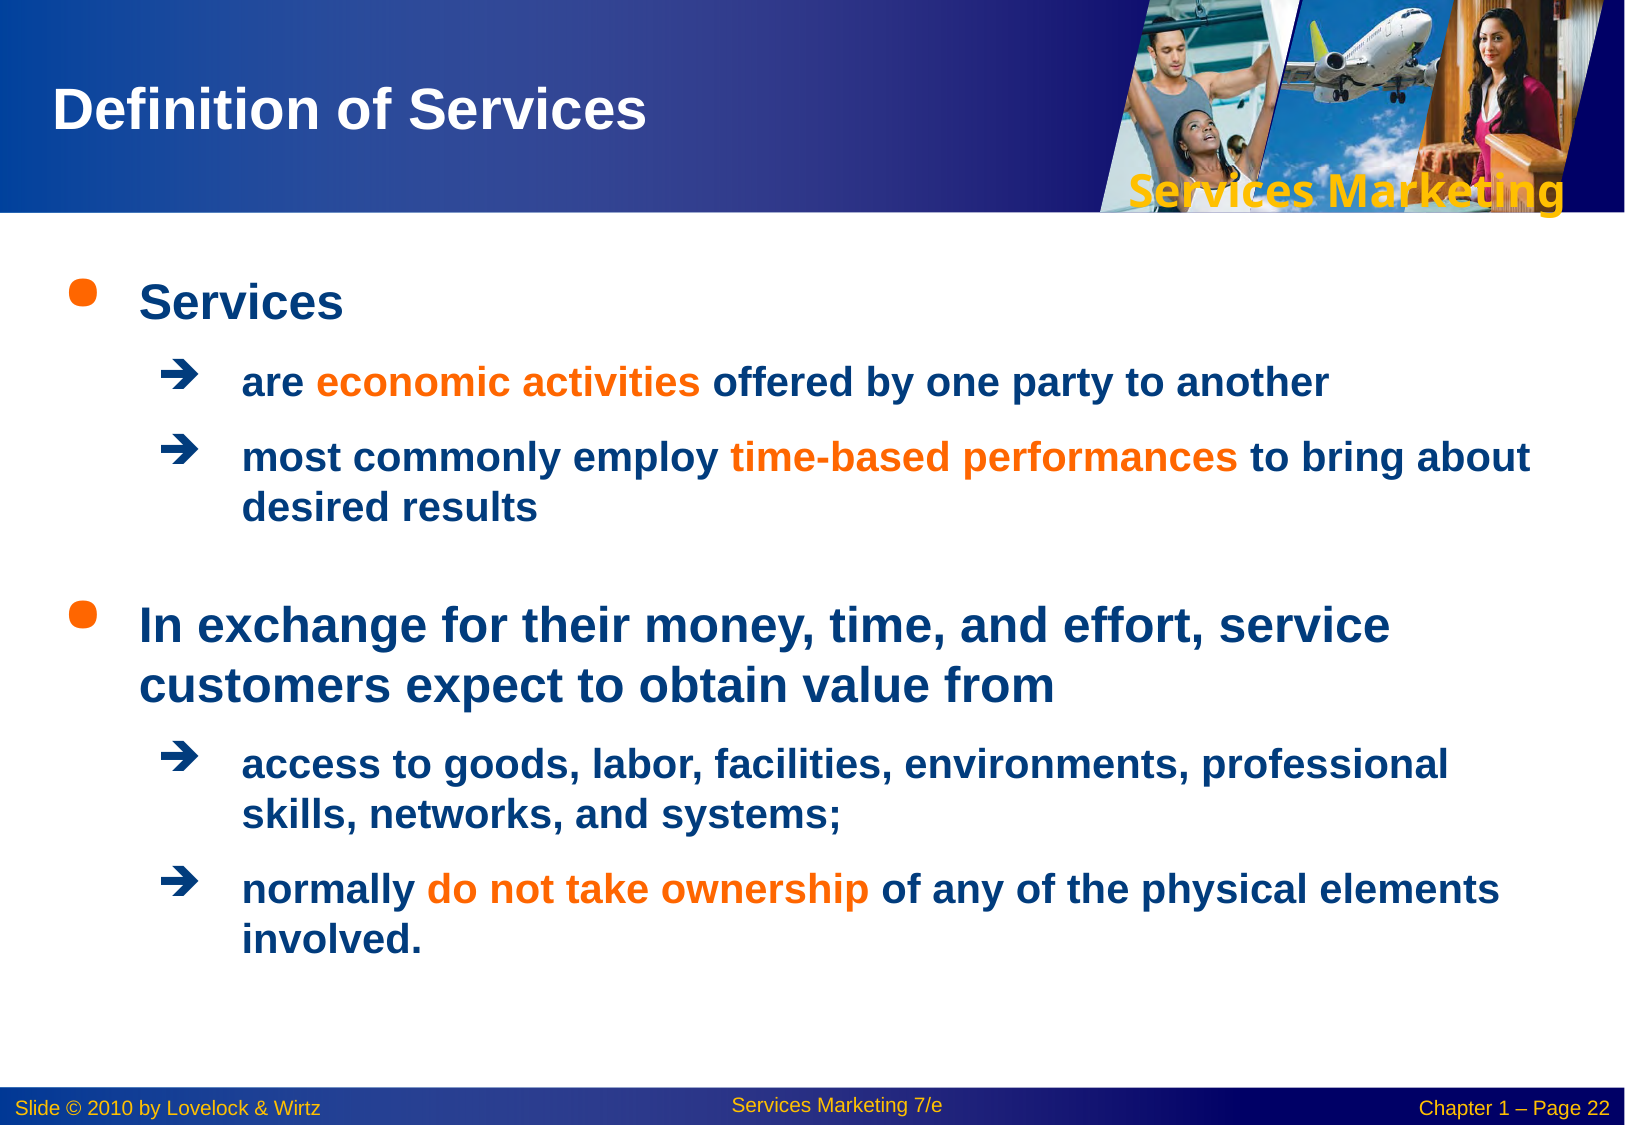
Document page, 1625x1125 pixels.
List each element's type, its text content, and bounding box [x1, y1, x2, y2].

picture [1100, 0, 1604, 213]
picture [1162, 186, 1172, 192]
list Services are economic activities offered by one party to another most commonly employ time-based performances to bring about desired results In exchange for their money, time, and effort, service customers expect to obtain value from access to goods, labor, facilities, environments, professional skills, networks, and systems; normally do not take ownership of any of the physical elements involved. [49, 261, 1588, 1051]
title Definition of Services [36, 37, 1088, 176]
picture [1546, 187, 1556, 202]
